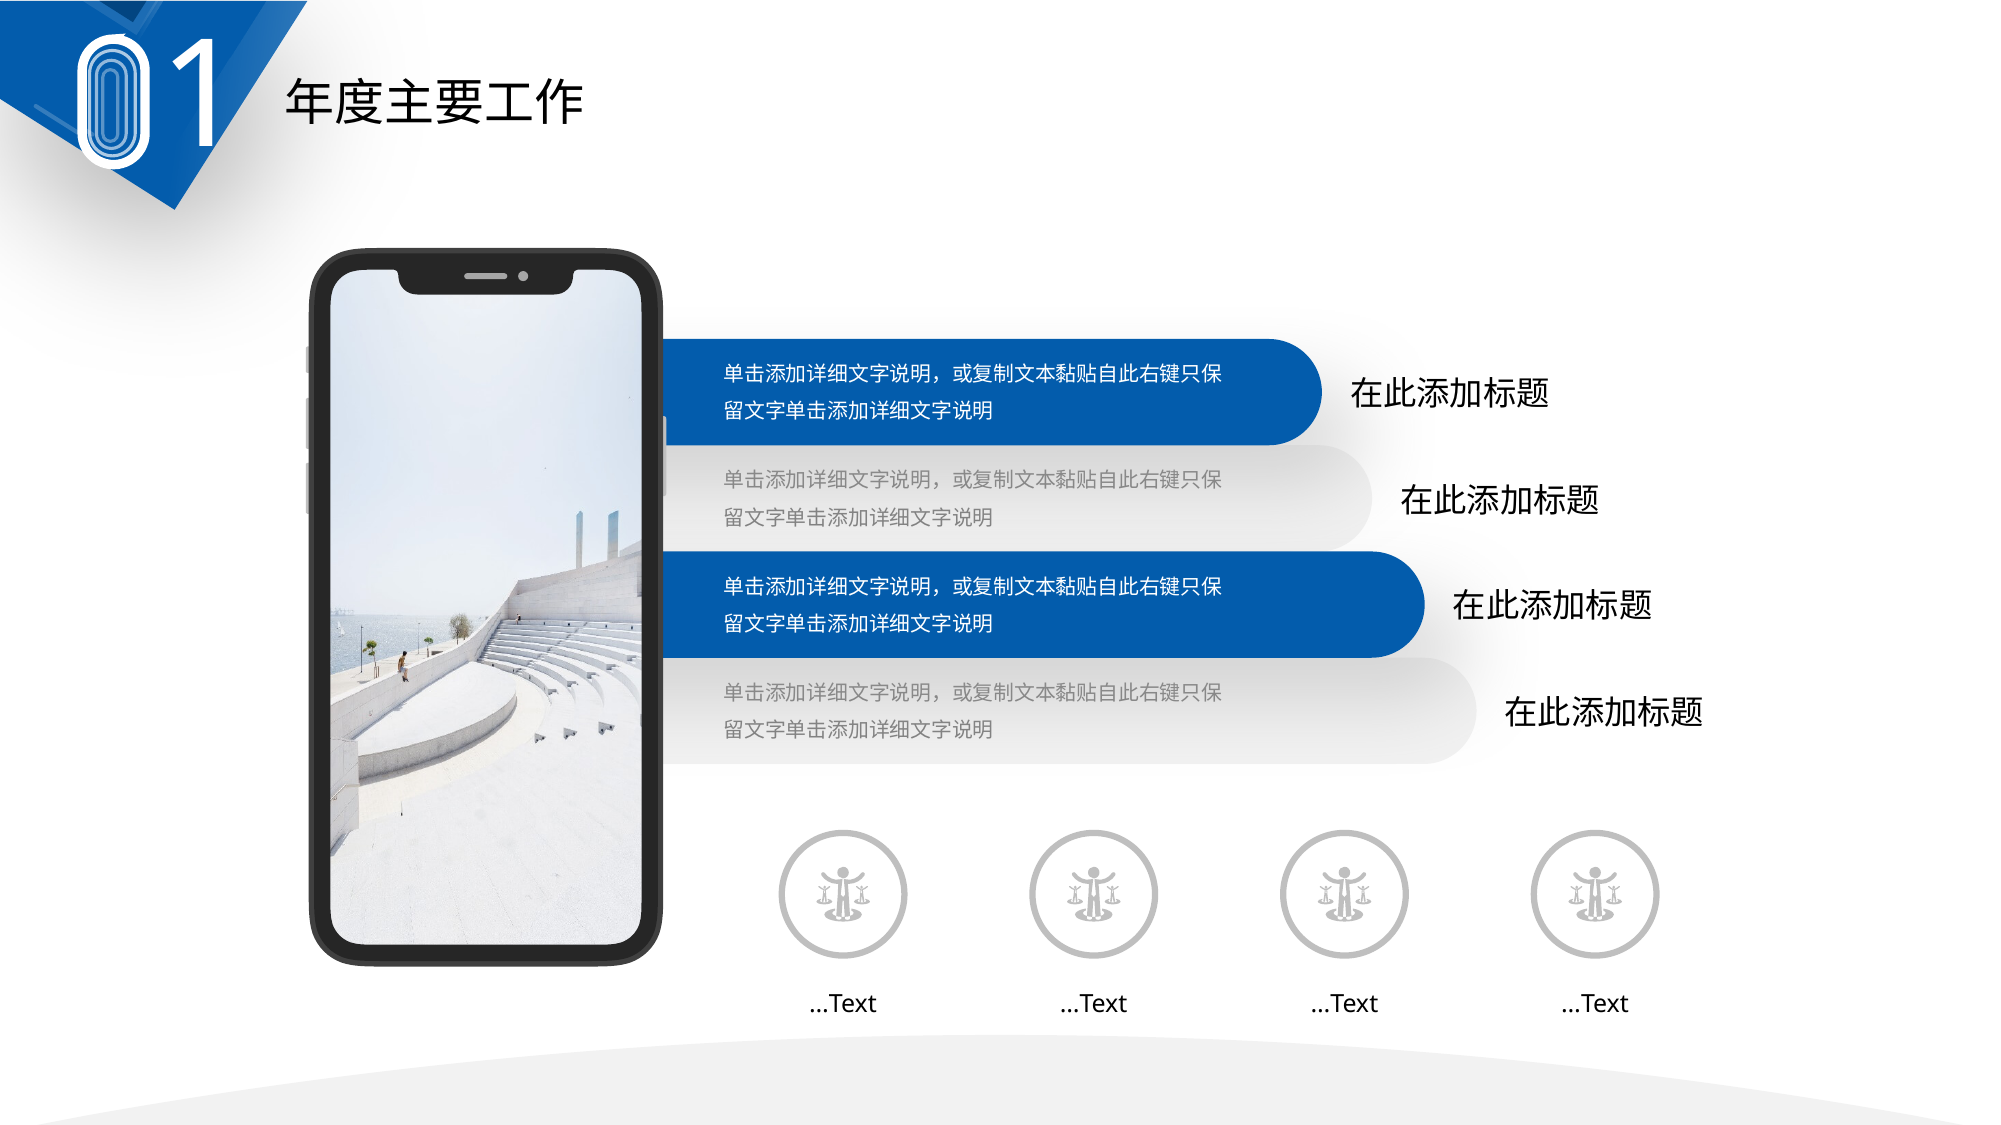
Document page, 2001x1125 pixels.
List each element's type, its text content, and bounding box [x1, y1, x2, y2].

text_box 在此添加标题 [1438, 570, 1760, 639]
text_box 年度主要工作 [284, 69, 643, 130]
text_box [667, 338, 1322, 446]
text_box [1471, 832, 1719, 1040]
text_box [719, 832, 967, 1040]
text_box 1 [145, 0, 214, 185]
text_box [101, 68, 119, 143]
text_box [81, 37, 145, 166]
text_box [95, 59, 128, 150]
text_box [88, 49, 137, 157]
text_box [1220, 832, 1469, 1040]
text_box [969, 832, 1218, 1040]
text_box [667, 445, 1373, 551]
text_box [667, 551, 1425, 658]
text_box 在此添加标题 [1490, 676, 1812, 745]
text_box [667, 657, 1477, 764]
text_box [305, 247, 667, 967]
text_box 在此添加标题 [1335, 358, 1657, 427]
text_box 在此添加标题 [1385, 464, 1707, 533]
